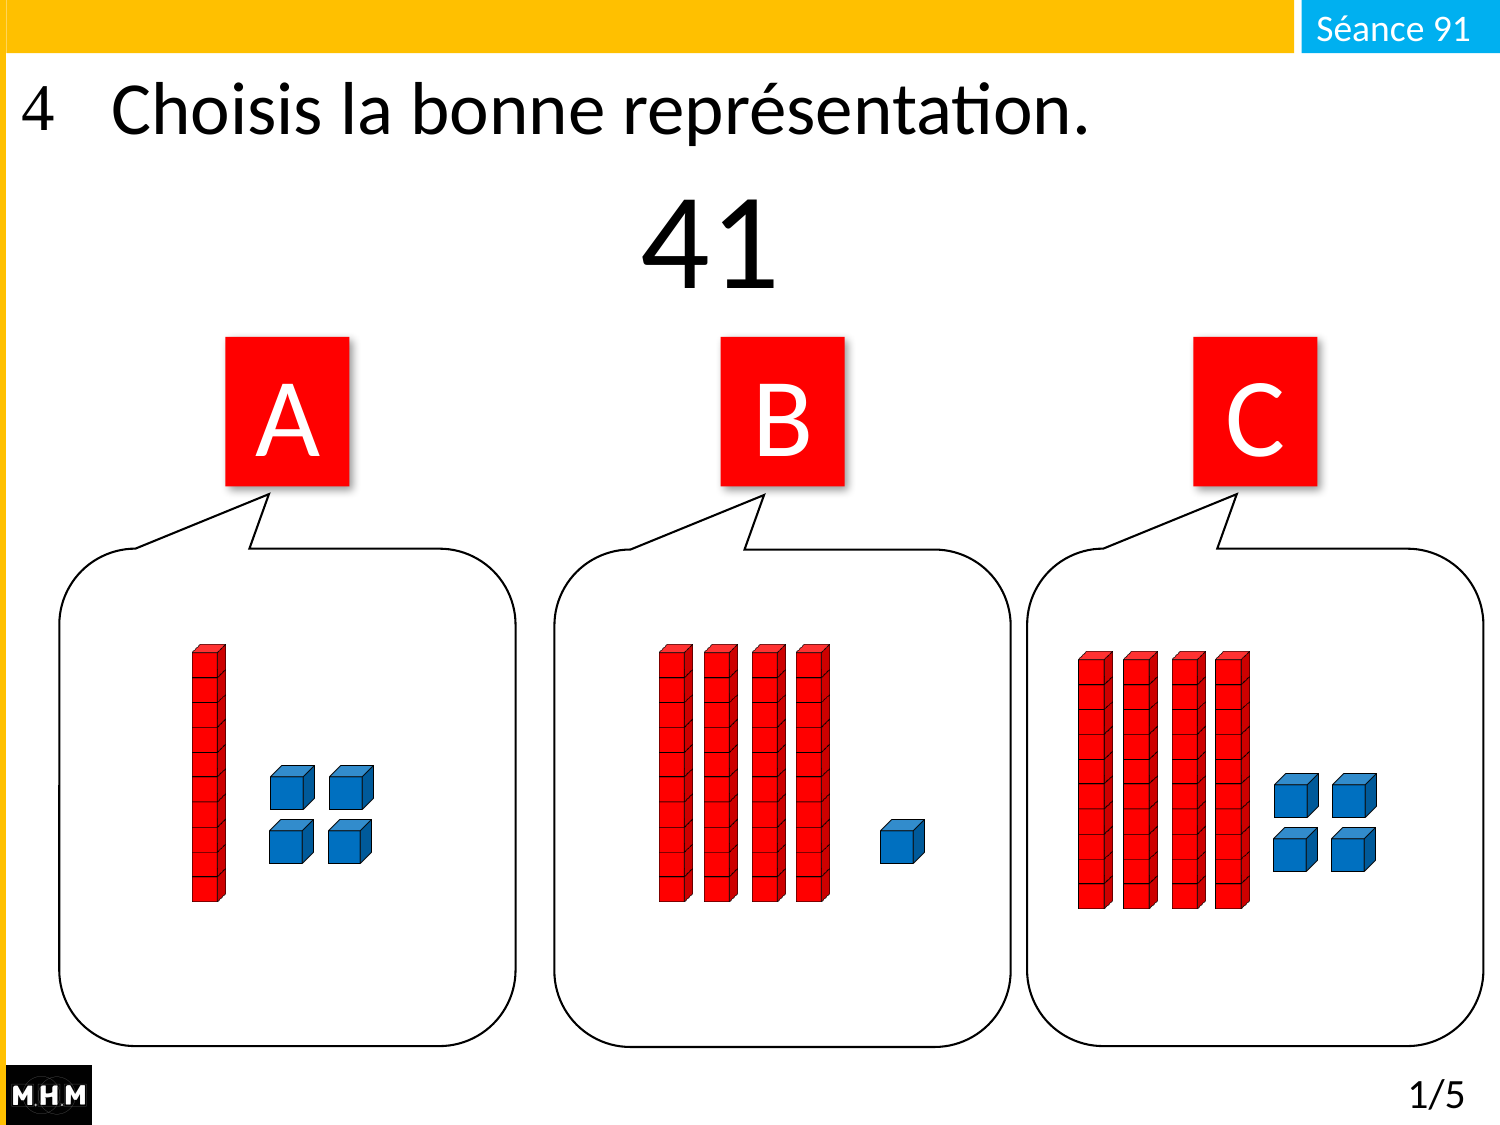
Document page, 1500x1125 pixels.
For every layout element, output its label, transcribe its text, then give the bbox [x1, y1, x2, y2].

text_box C [1193, 336, 1318, 487]
picture [190, 642, 229, 904]
picture [1270, 825, 1320, 873]
picture [877, 817, 927, 865]
picture [657, 642, 696, 904]
picture [266, 817, 316, 865]
text_box 41 [499, 143, 922, 324]
picture [794, 642, 833, 904]
picture [1271, 771, 1321, 819]
picture [1121, 649, 1161, 911]
picture [1213, 649, 1253, 911]
text_box [58, 492, 517, 1048]
title Choisis la bonne représentation. [96, 60, 1391, 160]
text_box [1026, 492, 1485, 1048]
text_box A [225, 336, 350, 487]
picture [1329, 771, 1379, 819]
list 1/5 [1373, 1064, 1500, 1125]
picture [267, 763, 317, 811]
picture [326, 763, 376, 811]
text_box [553, 493, 1012, 1049]
picture [325, 817, 374, 865]
picture [702, 642, 741, 904]
text_box B [720, 336, 845, 487]
picture [1328, 825, 1378, 873]
picture [1169, 649, 1209, 911]
picture [1076, 649, 1116, 911]
picture [750, 642, 789, 904]
picture [6, 1065, 92, 1125]
